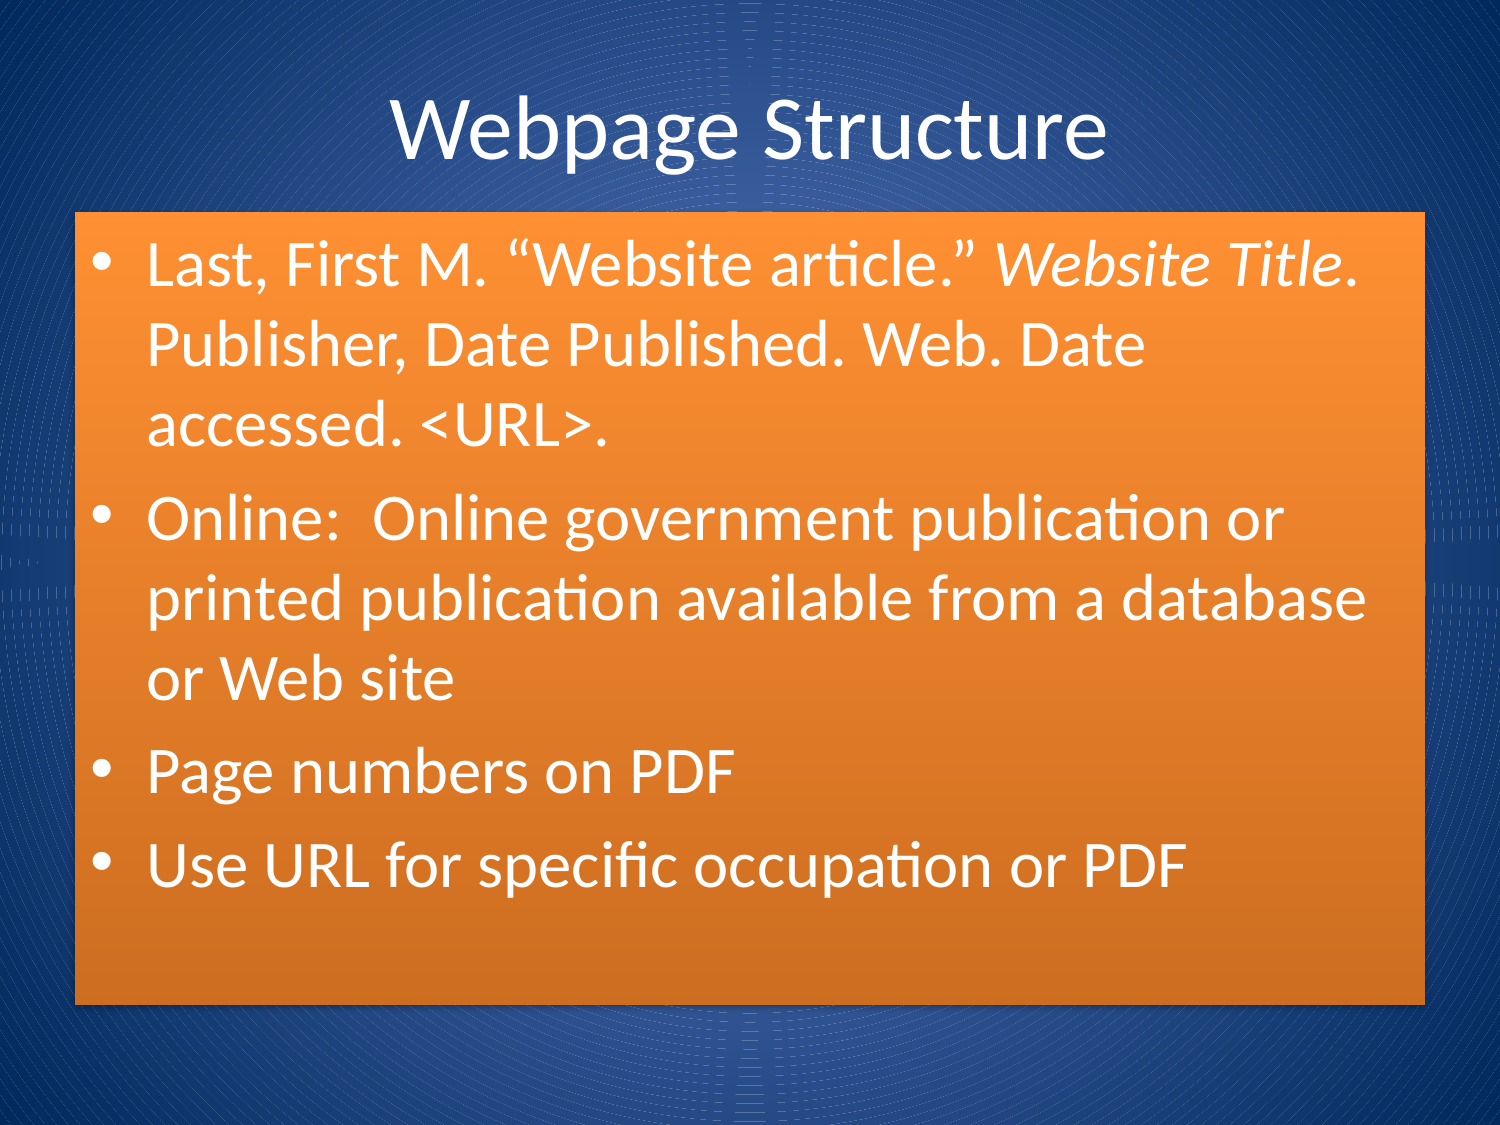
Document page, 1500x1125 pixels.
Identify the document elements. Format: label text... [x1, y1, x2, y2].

title Webpage Structure [75, 45, 1425, 200]
list Last, First M. “Website article.” Website Title. Publisher, Date Published. Web. Date accessed. <URL>. Online: Online government publication or printed publication available from a database or Web site Page numbers on PDF Use URL for specific occupation or PDF [75, 212, 1425, 1005]
